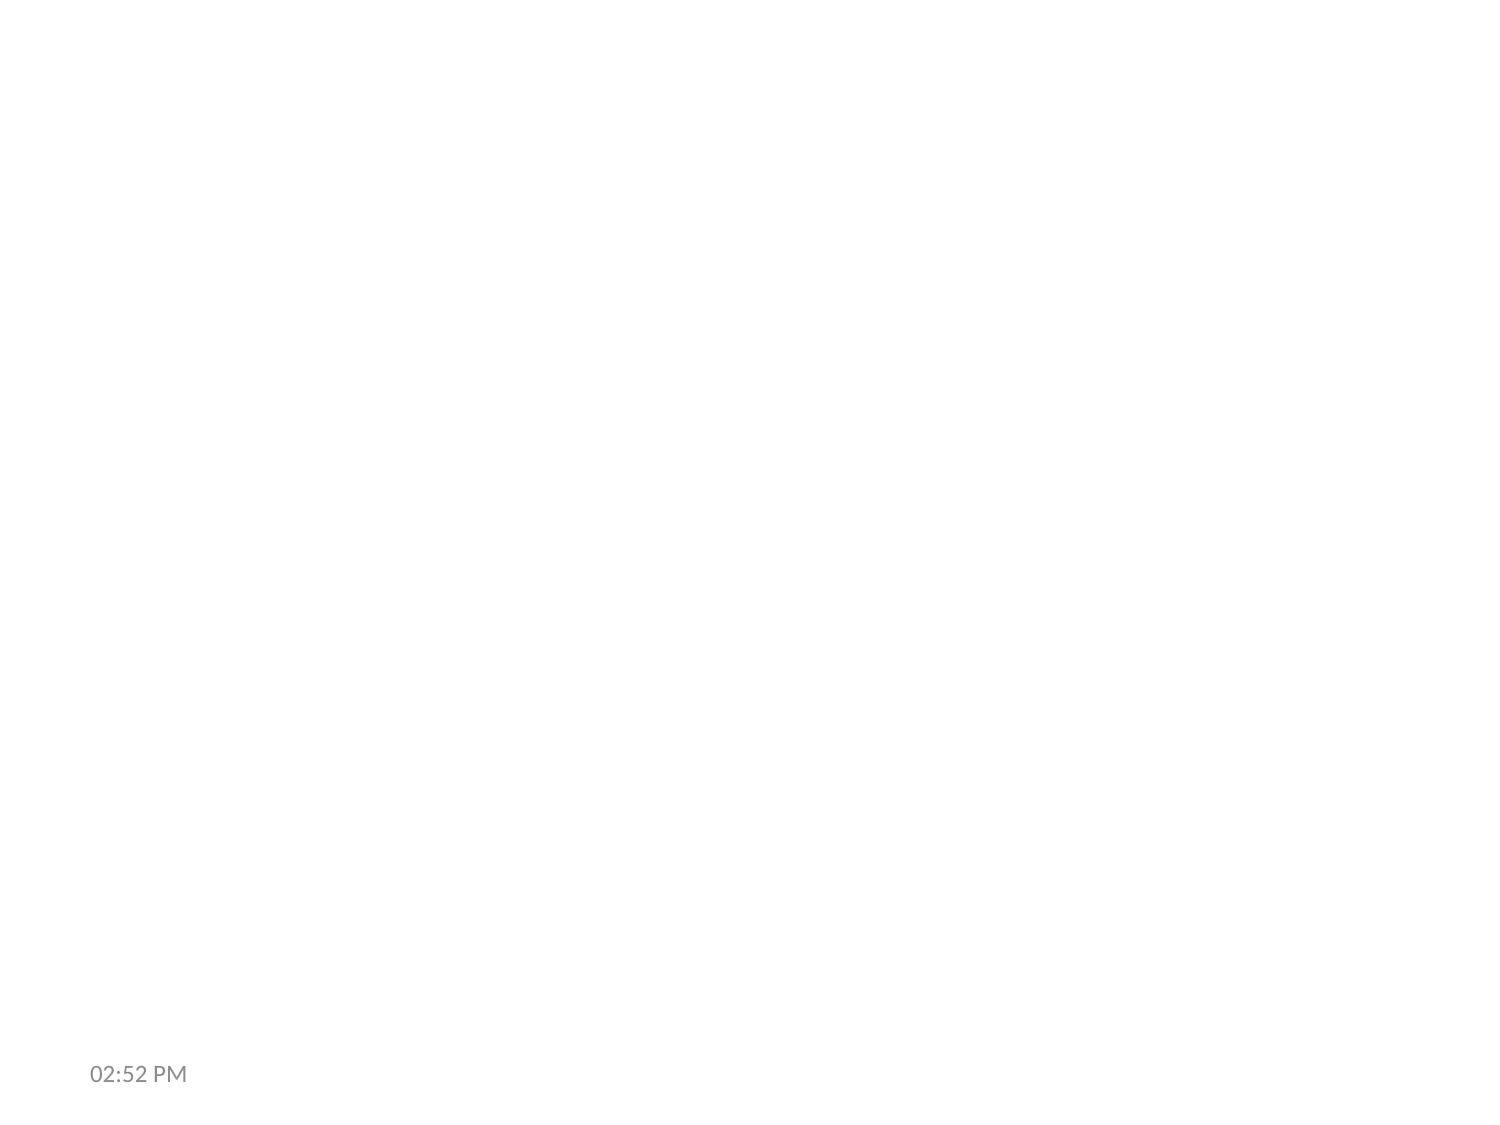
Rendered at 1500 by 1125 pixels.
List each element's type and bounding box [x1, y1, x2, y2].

slide_number [75, 1042, 425, 1103]
